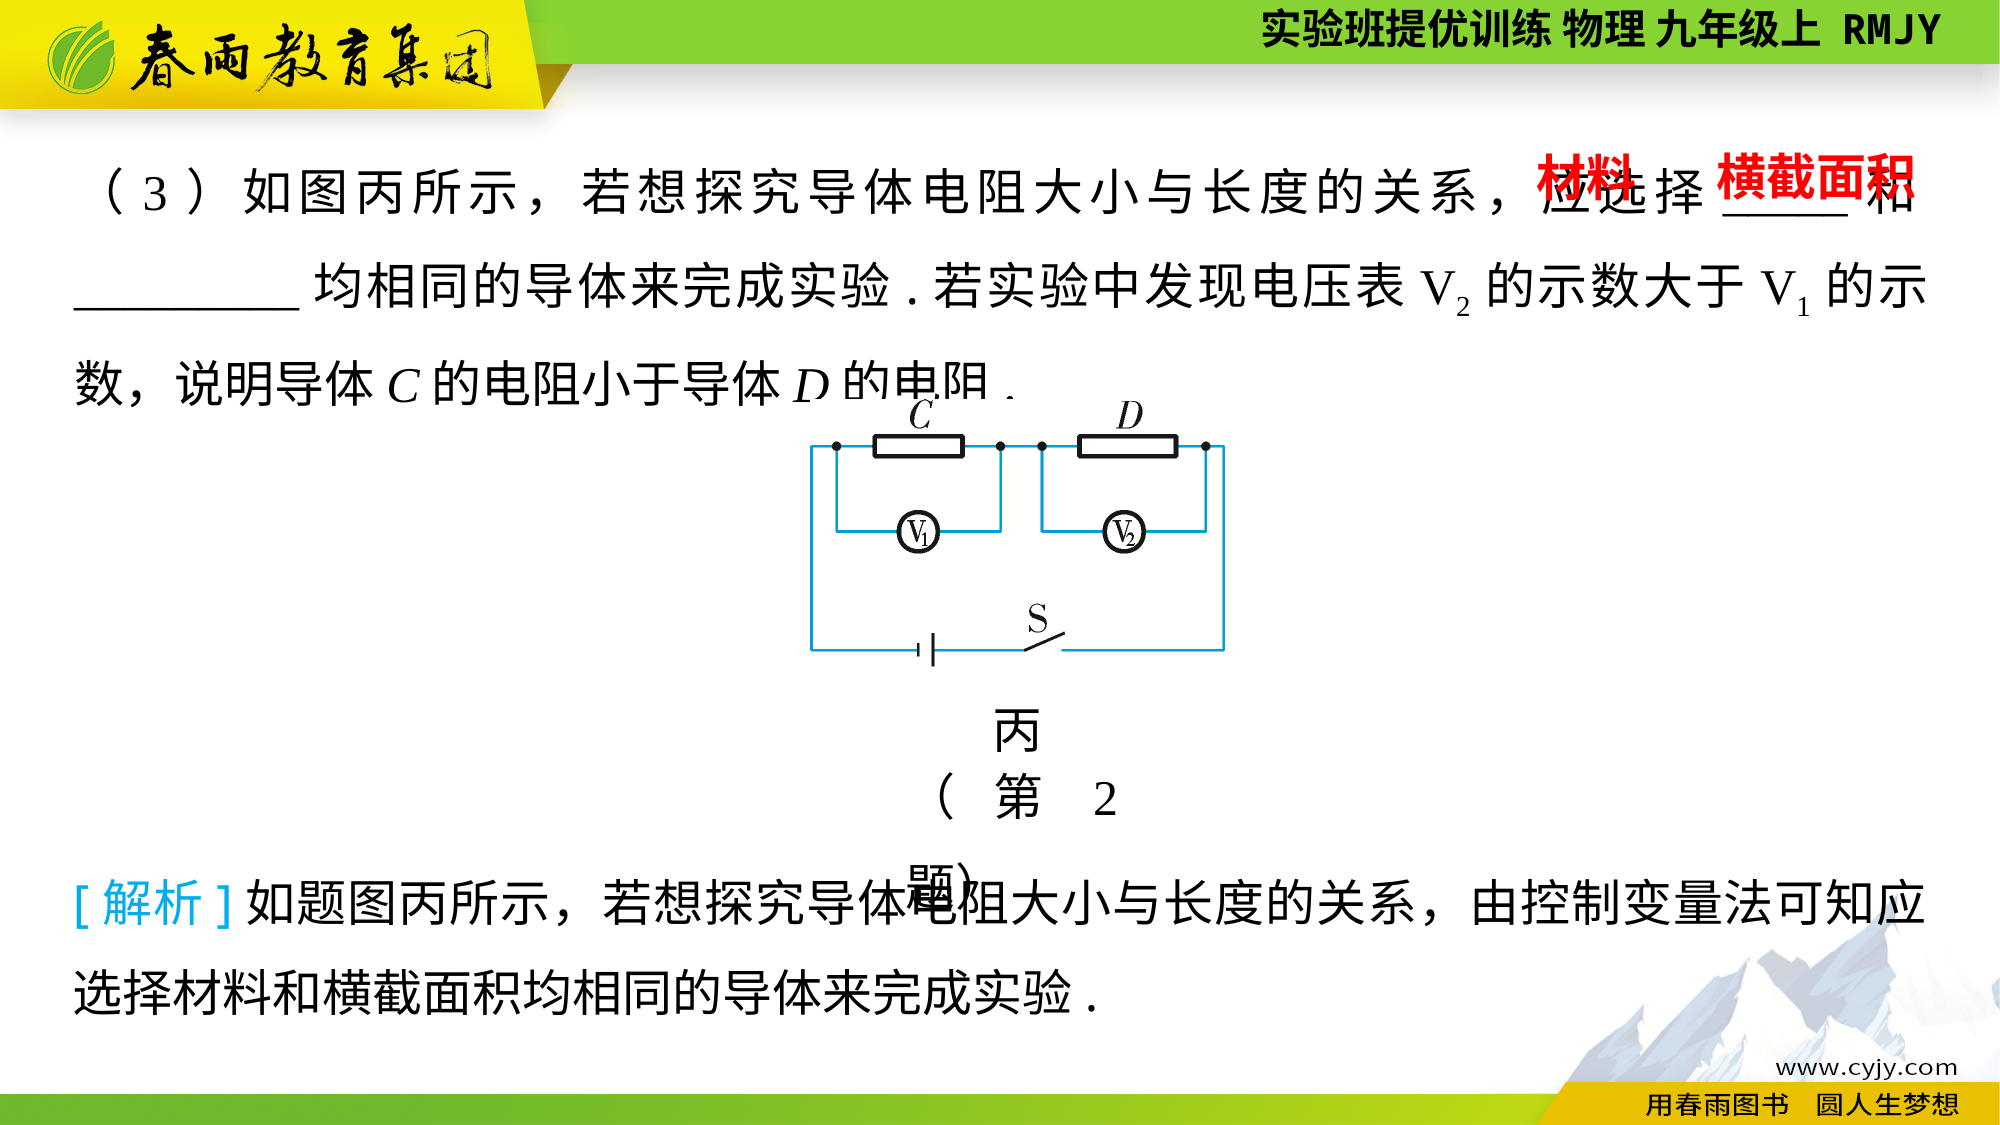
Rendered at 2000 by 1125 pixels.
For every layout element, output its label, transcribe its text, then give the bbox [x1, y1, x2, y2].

picture [0, 0, 2000, 1125]
list （3）如图丙所示，若想探究导体电阻大小与长度的关系，应选择_____和_________均相同的导体来完成实验.若实验中发现电压表V2的示数大于V1的示数，说明导体C的电阻小于导体D的电阻. [59, 122, 1944, 399]
text_box 丙 [977, 676, 1058, 728]
text_box （第2题） [890, 728, 1145, 833]
text_box 材料 [1522, 138, 1652, 214]
text_box [解析]如题图丙所示，若想探究导体电阻大小与长度的关系，由控制变量法可知应选择材料和横截面积均相同的导体来完成实验. [57, 834, 1942, 1030]
text_box 横截面积 [1701, 138, 1932, 214]
